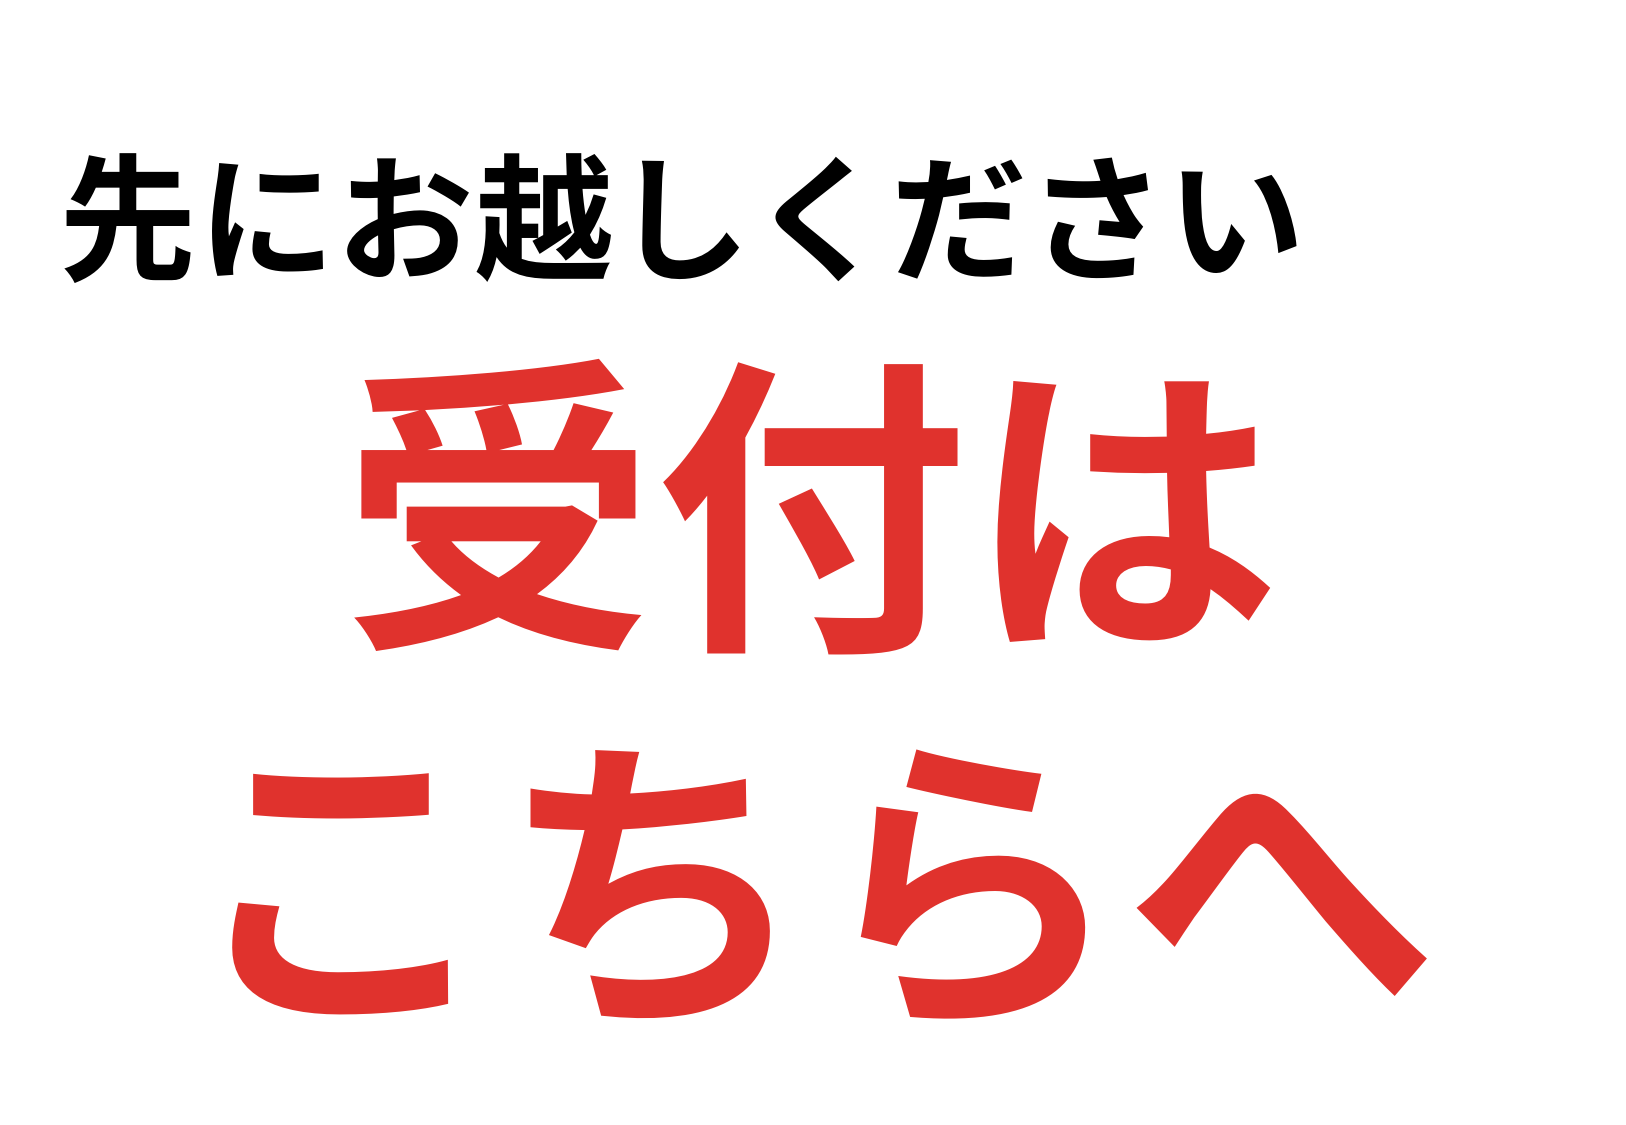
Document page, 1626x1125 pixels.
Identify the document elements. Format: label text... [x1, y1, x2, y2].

text_box 先にお越しください [44, 125, 1581, 306]
text_box 受付は こちらへ [0, 306, 1625, 1072]
